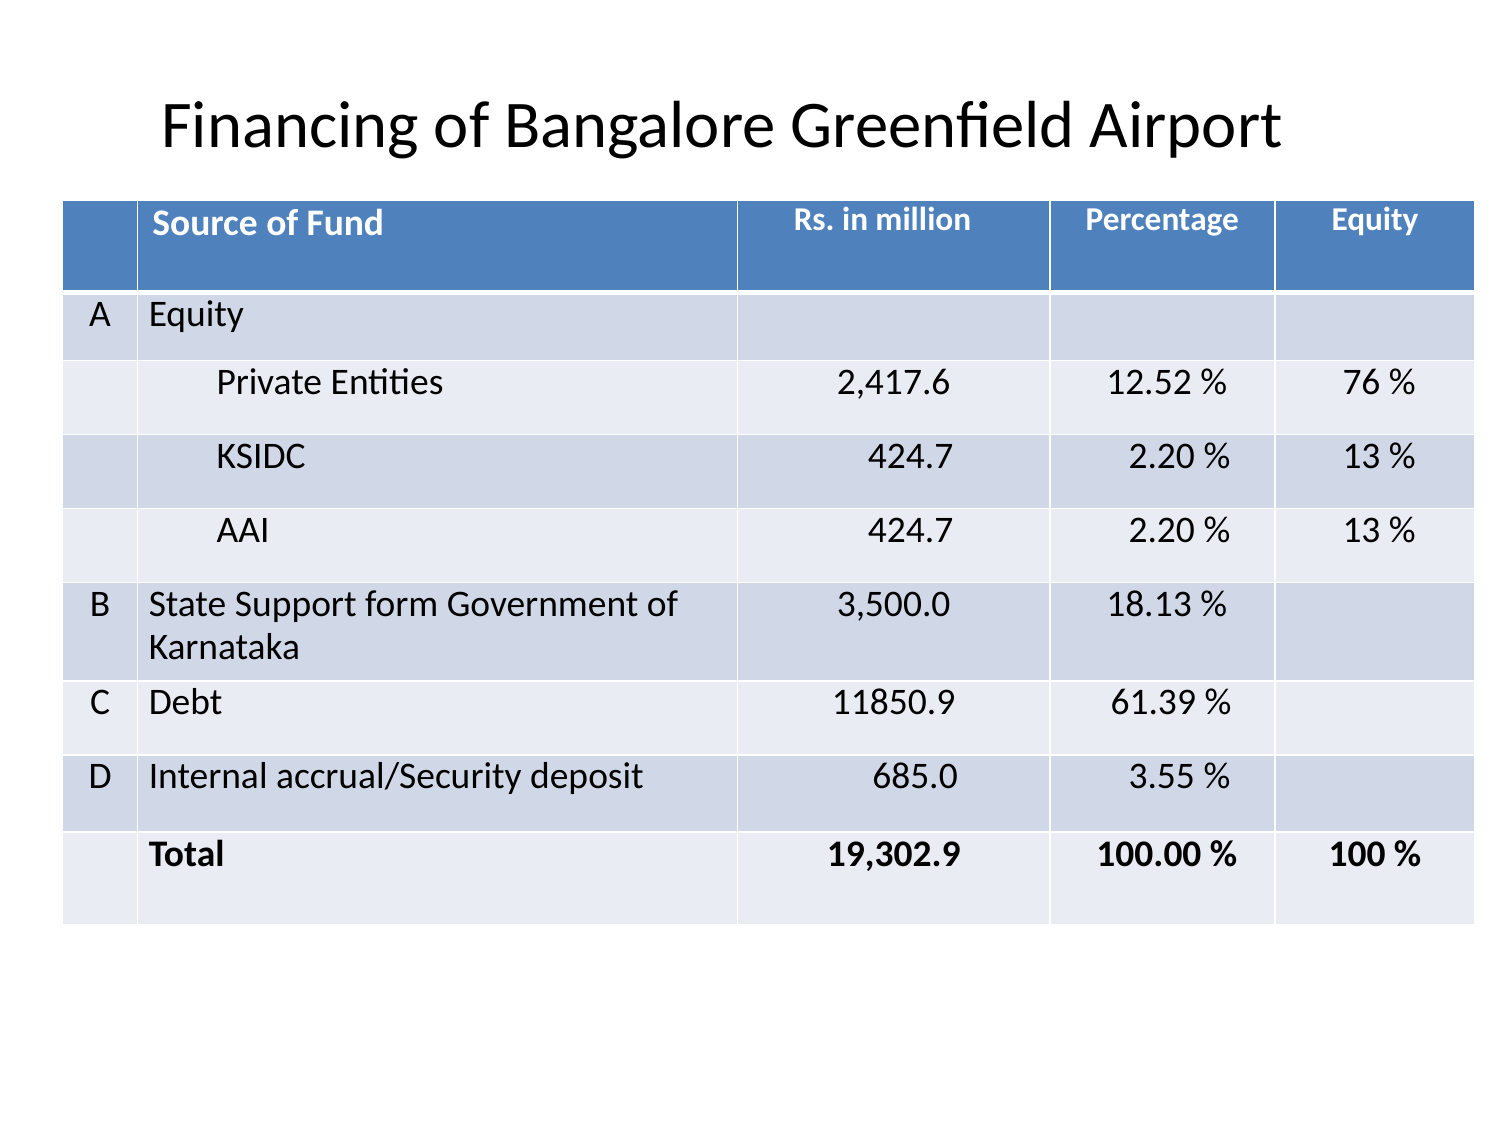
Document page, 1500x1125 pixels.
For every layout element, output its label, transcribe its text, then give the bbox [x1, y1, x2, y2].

table_cell 424.7 [738, 509, 1049, 582]
table_cell C [63, 682, 137, 754]
table_cell 76 % [1276, 361, 1474, 434]
table_cell State Support form Government of Karnataka [138, 583, 737, 680]
table_cell 2.20 % [1051, 435, 1274, 508]
table_cell [738, 295, 1049, 360]
table_cell Debt [138, 682, 737, 754]
table_cell 12.52 % [1051, 361, 1274, 434]
table_cell [63, 361, 137, 434]
table_cell [1276, 682, 1474, 754]
table_cell [63, 435, 137, 508]
table_cell 3,500.0 [738, 583, 1049, 680]
table_cell 19,302.9 [738, 833, 1049, 924]
table_cell 2.20 % [1051, 509, 1274, 582]
table_cell D [63, 756, 137, 831]
table_header Equity [1276, 201, 1474, 290]
table_cell [1276, 295, 1474, 360]
table_header Source of Fund [138, 201, 737, 290]
table_cell [1276, 756, 1474, 831]
table_header Percentage [1051, 201, 1274, 290]
table_cell 11850.9 [738, 682, 1049, 754]
table_cell Equity [138, 295, 737, 360]
table_cell [1276, 583, 1474, 680]
table_cell 18.13 % [1051, 583, 1274, 680]
table_cell Internal accrual/Security deposit [138, 756, 737, 831]
table_cell [1051, 295, 1274, 360]
table_cell 13 % [1276, 435, 1474, 508]
table_cell 424.7 [738, 435, 1049, 508]
table_header [63, 201, 137, 290]
table_cell [63, 833, 137, 924]
table_cell 13 % [1276, 509, 1474, 582]
table_cell B [63, 583, 137, 680]
title Financing of Bangalore Greenfield Airport [62, 50, 1413, 193]
table_cell 61.39 % [1051, 682, 1274, 754]
table_cell 3.55 % [1051, 756, 1274, 831]
table_cell A [63, 295, 137, 360]
table_cell 100 % [1276, 833, 1474, 924]
table_cell AAI [138, 509, 737, 582]
table_cell 2,417.6 [738, 361, 1049, 434]
table_cell KSIDC [138, 435, 737, 508]
table_header Rs. in million [738, 201, 1049, 290]
table_cell Total [138, 833, 737, 924]
table_cell 100.00 % [1051, 833, 1274, 924]
table_cell 685.0 [738, 756, 1049, 831]
table_cell [63, 509, 137, 582]
table_cell Private Entities [138, 361, 737, 434]
